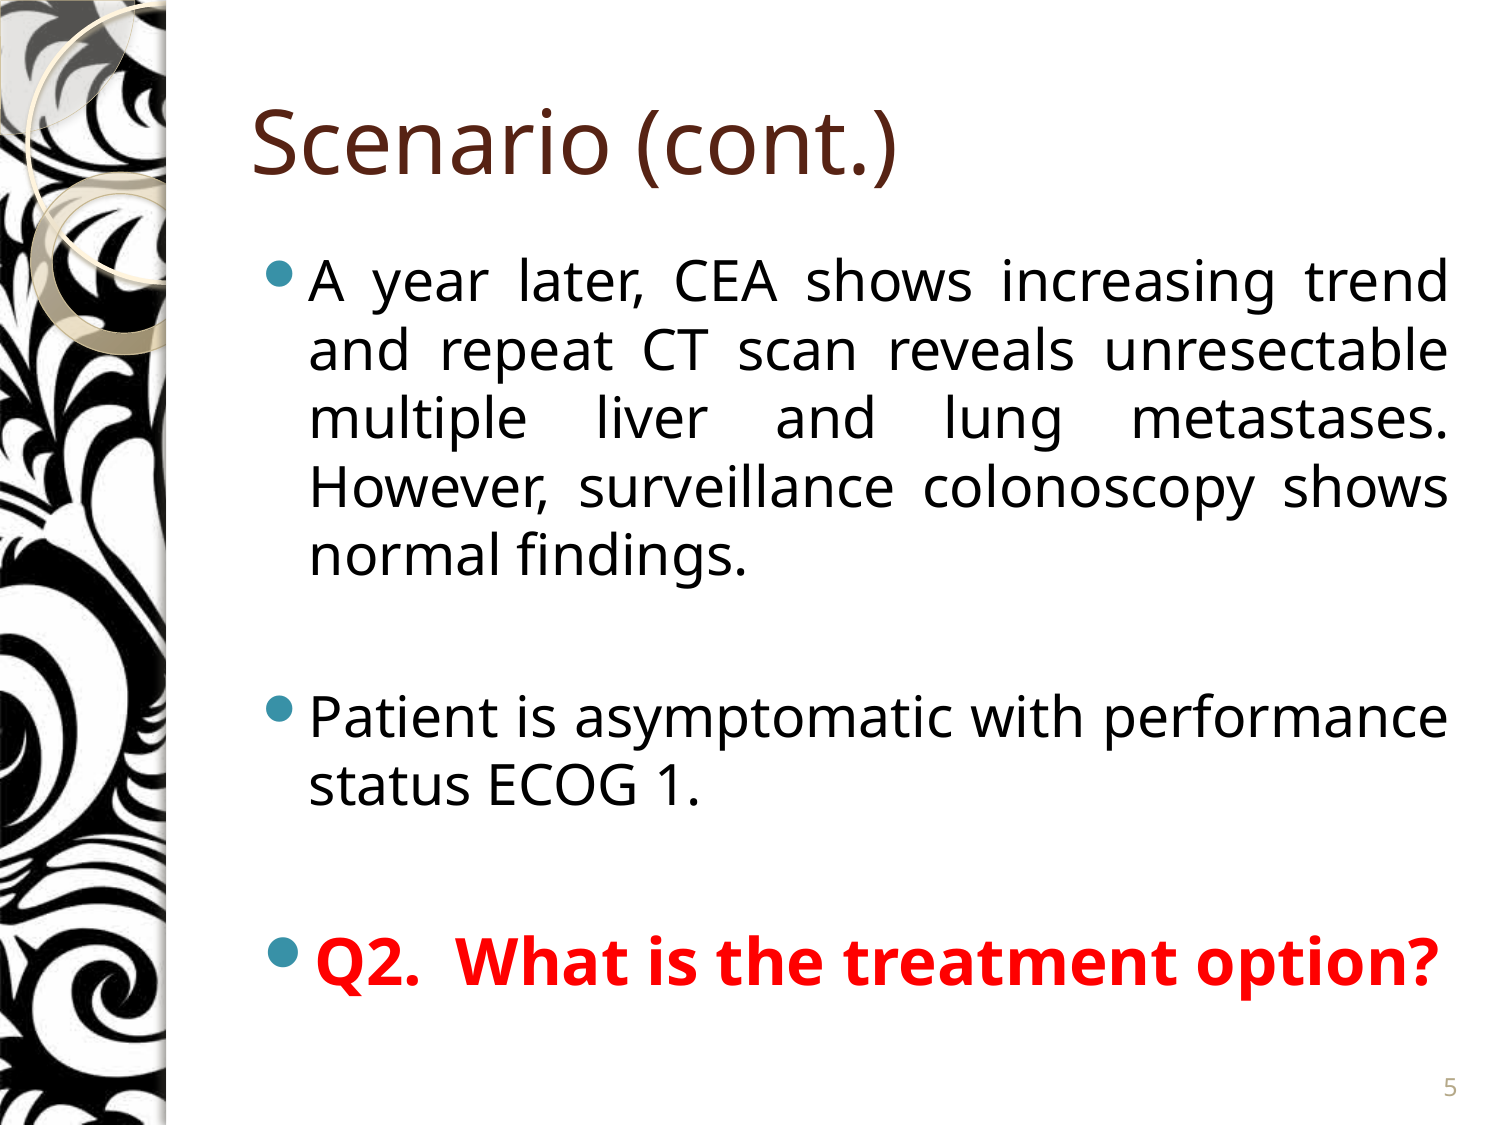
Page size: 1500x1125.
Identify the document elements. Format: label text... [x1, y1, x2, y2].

picture [0, 134, 166, 1125]
picture [32, 13, 160, 207]
slide_number 5 [1413, 1034, 1488, 1113]
picture [62, 195, 160, 280]
picture [136, 0, 164, 4]
list A year later, CEA shows increasing trend and repeat CT scan reveals unresectable multiple liver and lung metastases. However, surveillance colonoscopy shows normal findings. Patient is asymptomatic with performance status ECOG 1. Q2. What is the treatment option? [235, 237, 1466, 1025]
picture [53, 241, 160, 332]
title Scenario (cont.) [235, 45, 1466, 233]
